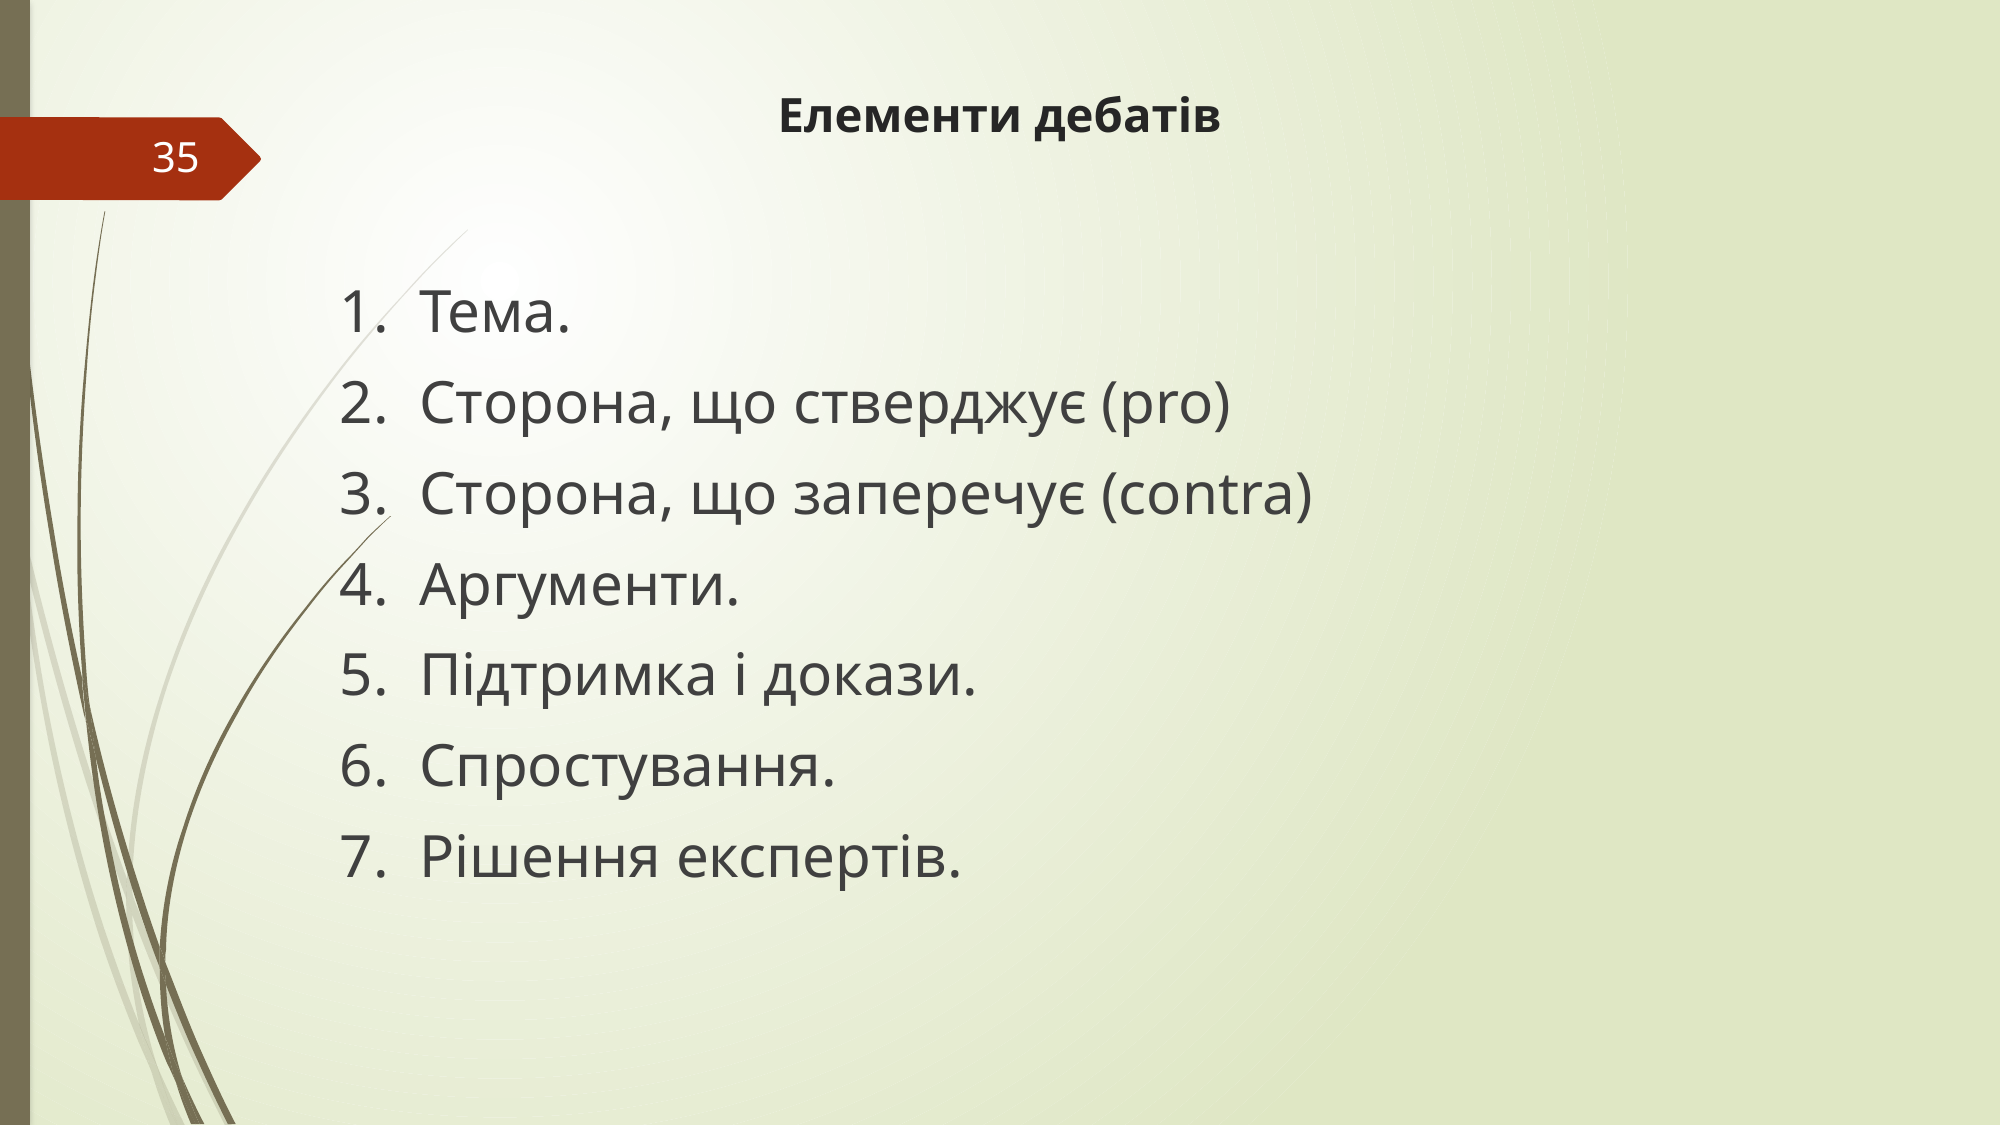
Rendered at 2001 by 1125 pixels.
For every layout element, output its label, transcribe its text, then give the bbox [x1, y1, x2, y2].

slide_number 35 [87, 129, 216, 190]
title Елементи дебатів [324, 20, 1675, 208]
list 1. Тема. 2. Сторона, що стверджує (pro) 3. Сторона, що заперечує (contra) 4. Аргументи. 5. Підтримка і докази. 6. Спростування. 7. Рішення експертів. [324, 267, 1675, 1038]
